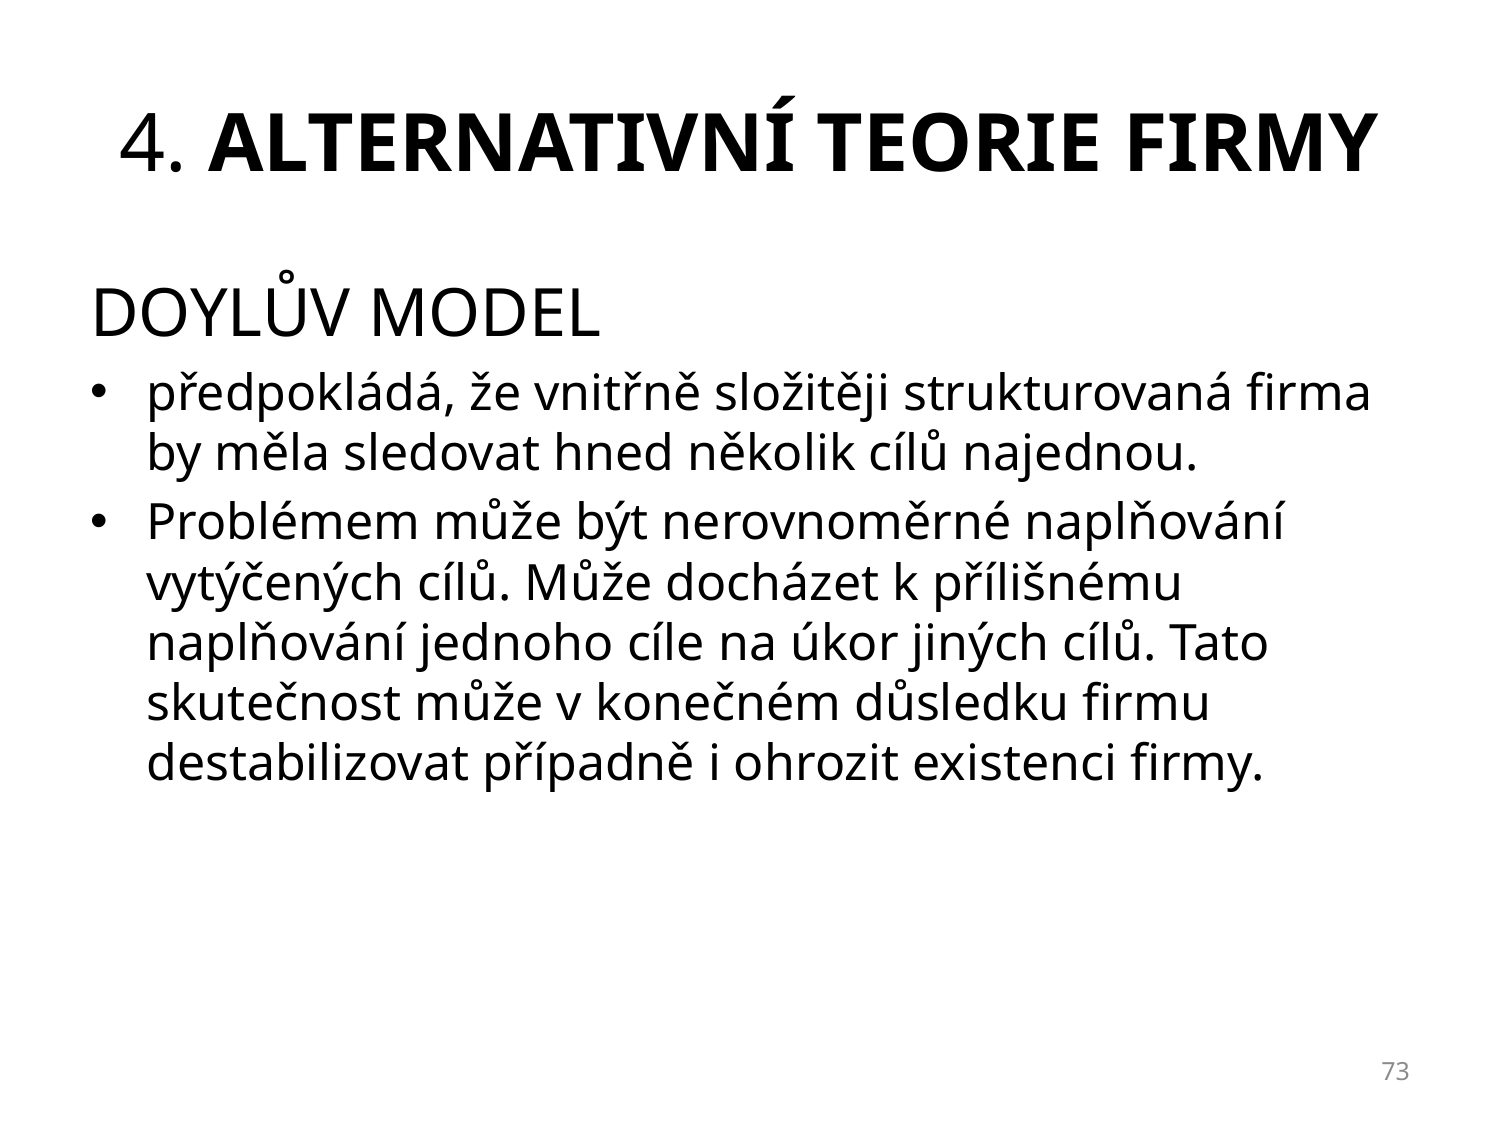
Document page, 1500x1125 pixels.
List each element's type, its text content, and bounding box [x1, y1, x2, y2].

title 4. ALTERNATIVNÍ TEORIE FIRMY [75, 45, 1425, 233]
list DOYLŮV MODEL předpokládá, že vnitřně složitěji strukturovaná firma by měla sledovat hned několik cílů najednou. Problémem může být nerovnoměrné naplňování vytýčených cílů. Může docházet k přílišnému naplňování jednoho cíle na úkor jiných cílů. Tato skutečnost může v konečném důsledku firmu destabilizovat případně i ohrozit existenci firmy. [75, 262, 1425, 1005]
slide_number 73 [1074, 1042, 1425, 1103]
